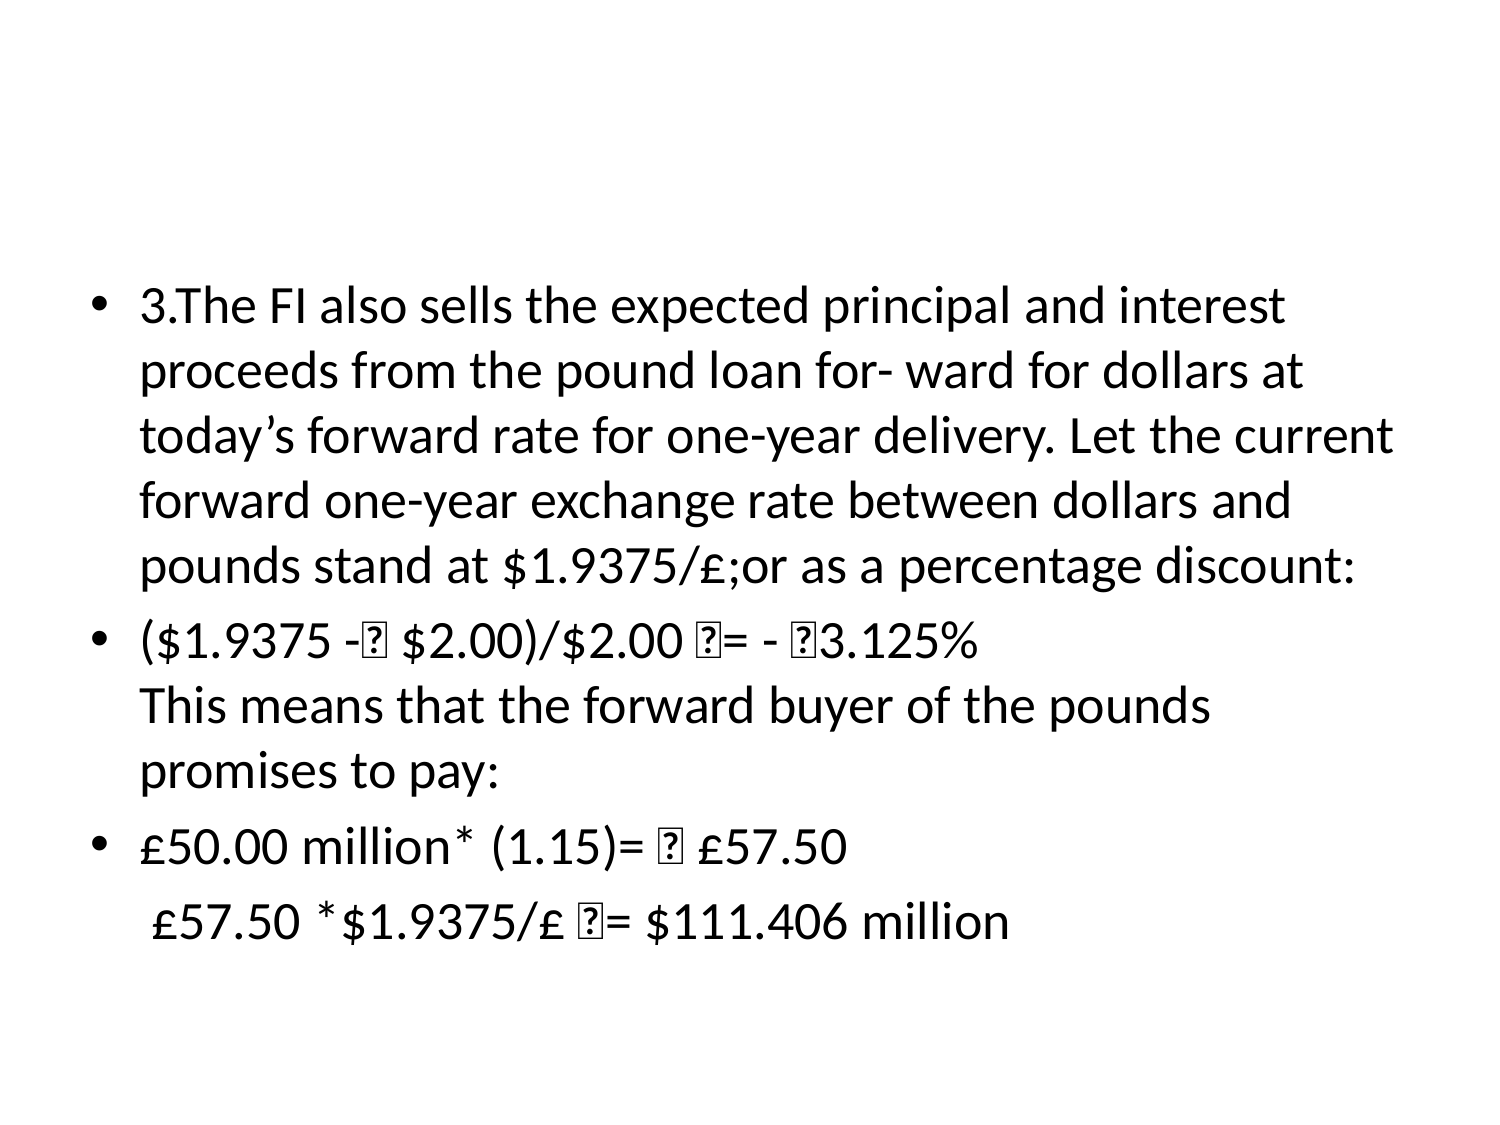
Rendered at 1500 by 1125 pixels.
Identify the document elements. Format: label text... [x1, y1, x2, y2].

list 3.The FI also sells the expected principal and interest proceeds from the pound loan for- ward for dollars at today’s forward rate for one-year delivery. Let the current forward one-year exchange rate between dollars and pounds stand at $1.9375/£;or as a percentage discount: ($1.9375 -􏰂 $2.00)/$2.00 􏰀= - 􏰂3.125% This means that the forward buyer of the pounds promises to pay: £50.00 million* (1.15)= 􏰀 £57.50 £57.50 *$1.9375/£ 􏰀= $111.406 million [75, 262, 1425, 1005]
